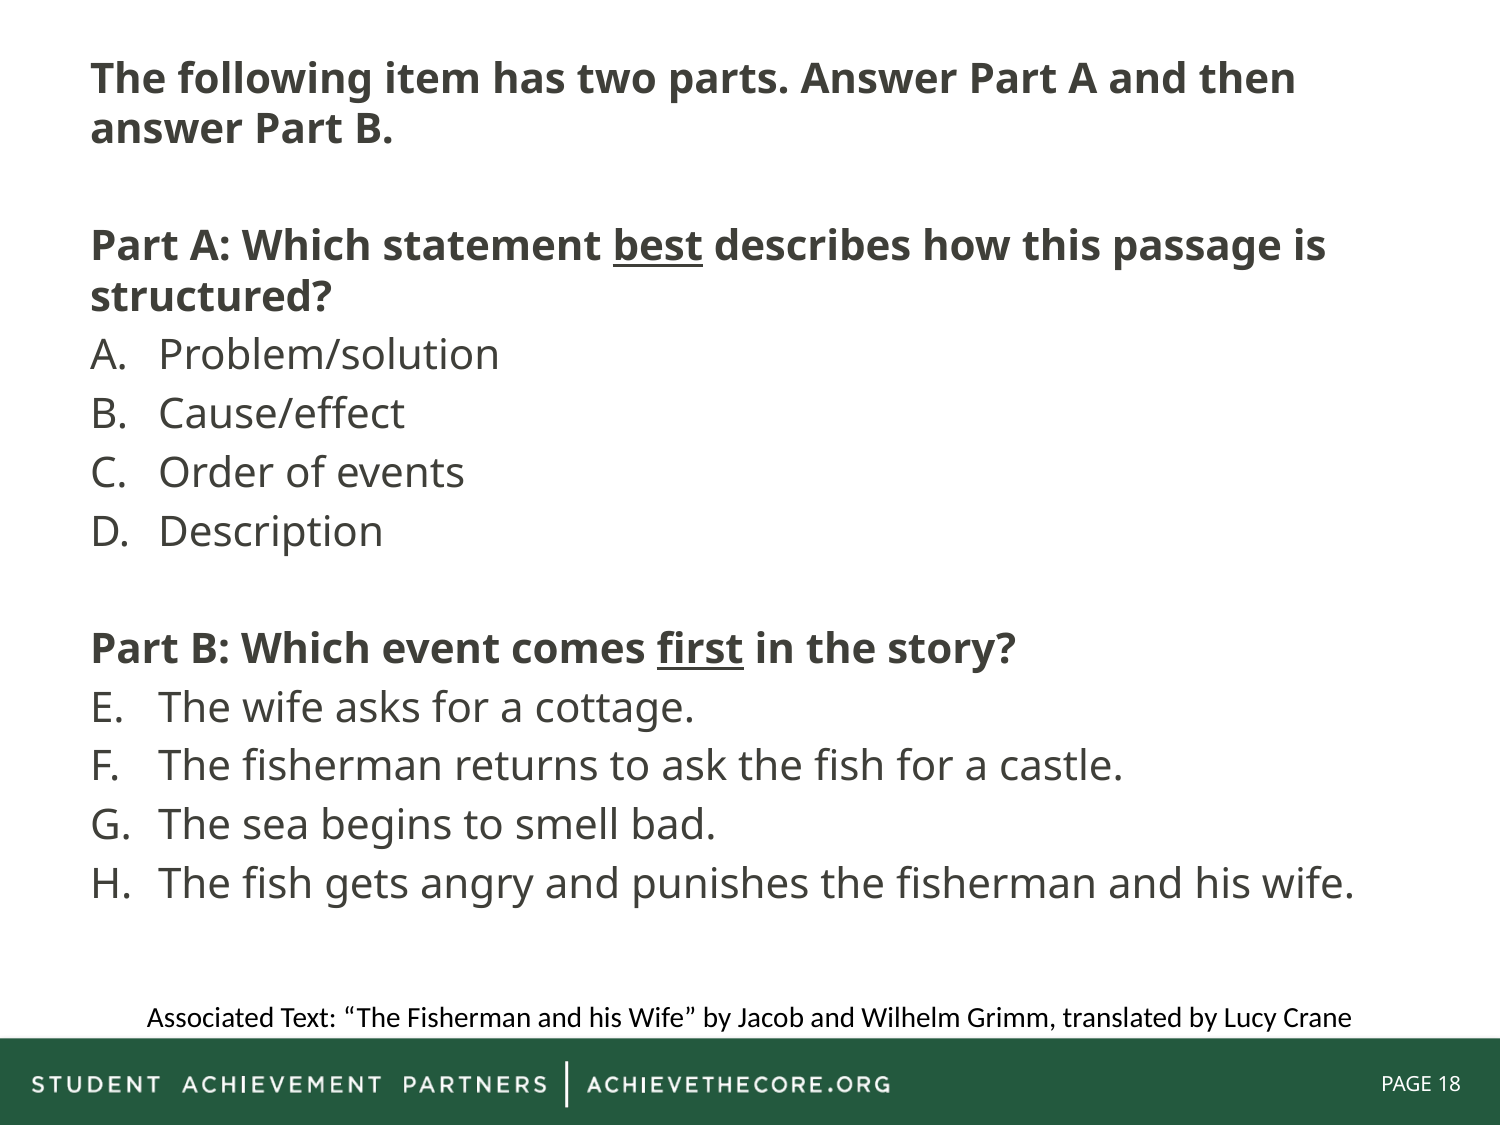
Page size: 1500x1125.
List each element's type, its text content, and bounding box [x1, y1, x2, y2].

text_box Associated Text: “The Fisherman and his Wife” by Jacob and Wilhelm Grimm, translated by Lucy Crane [74, 990, 1425, 1076]
list The following item has two parts. Answer Part A and then answer Part B. Part A: Which statement best describes how this passage is structured? Problem/solution Cause/effect Order of events Description Part B: Which event comes first in the story? The wife asks for a cottage. The fisherman returns to ask the fish for a castle. The sea begins to smell bad. The fish gets angry and punishes the fisherman and his wife. [75, 43, 1425, 932]
